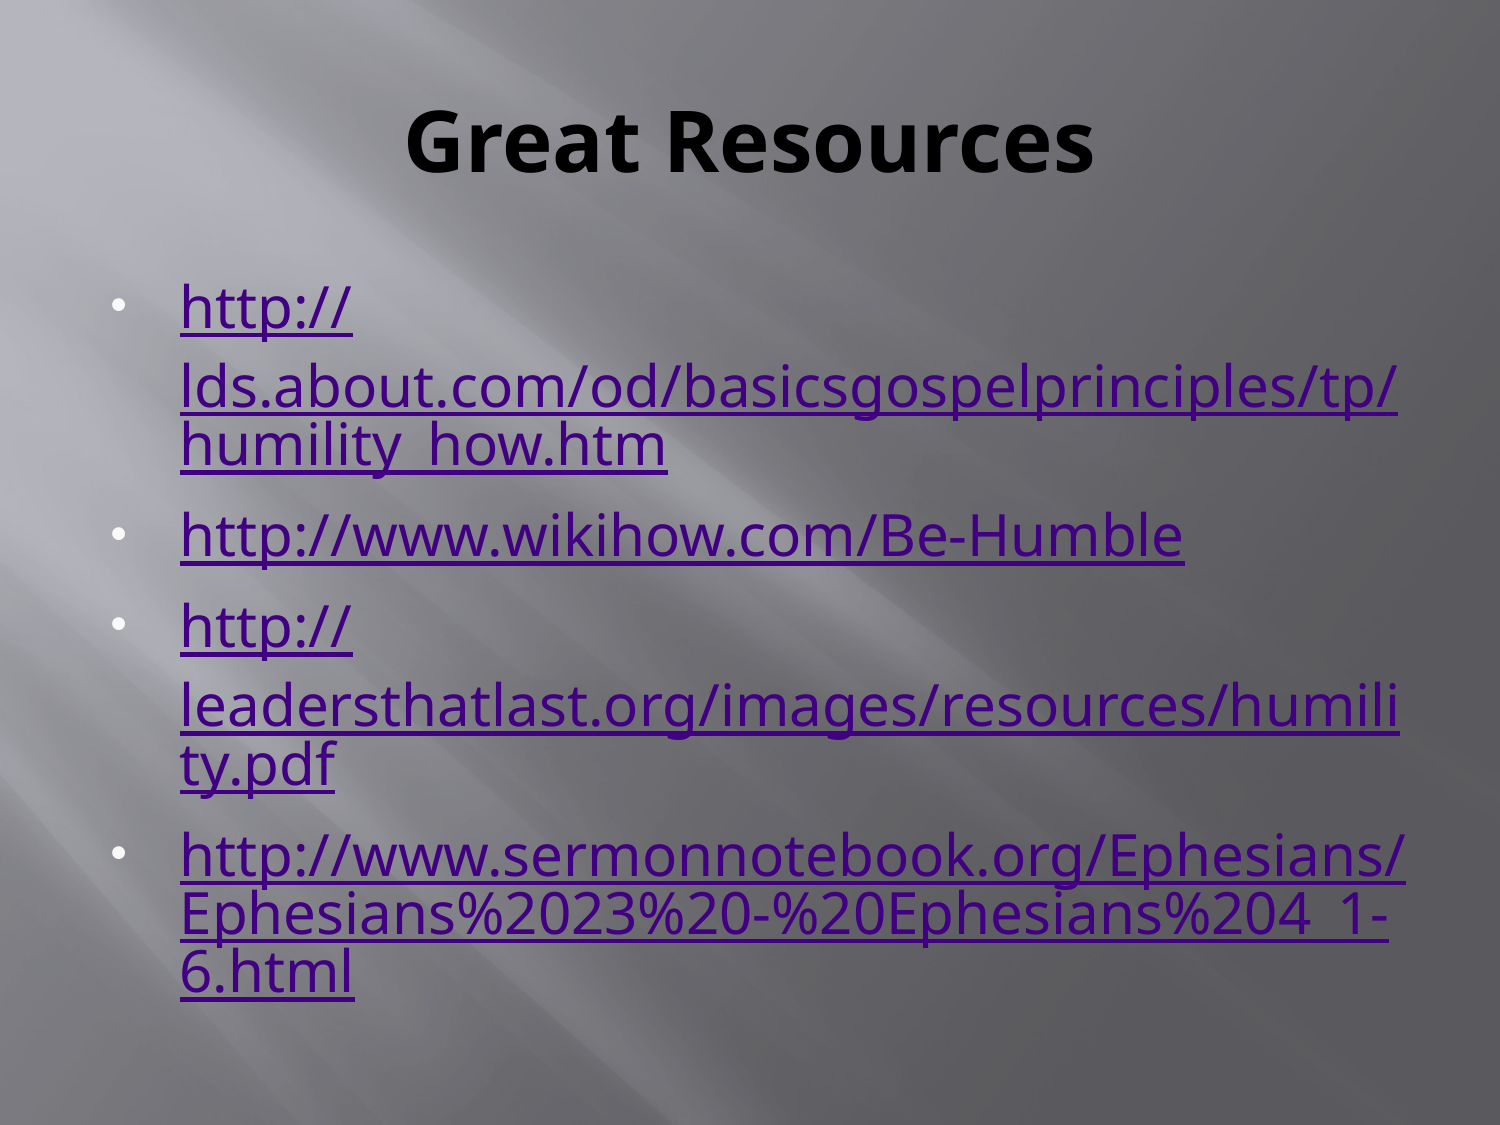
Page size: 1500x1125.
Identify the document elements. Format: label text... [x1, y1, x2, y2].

list http://lds.about.com/od/basicsgospelprinciples/tp/humility_how.htm http://www.wikihow.com/Be-Humble http://leadersthatlast.org/images/resources/humility.pdf http://www.sermonnotebook.org/Ephesians/Ephesians%2023%20-%20Ephesians%204_1-6.html [75, 262, 1425, 1035]
title Great Resources [75, 45, 1425, 233]
